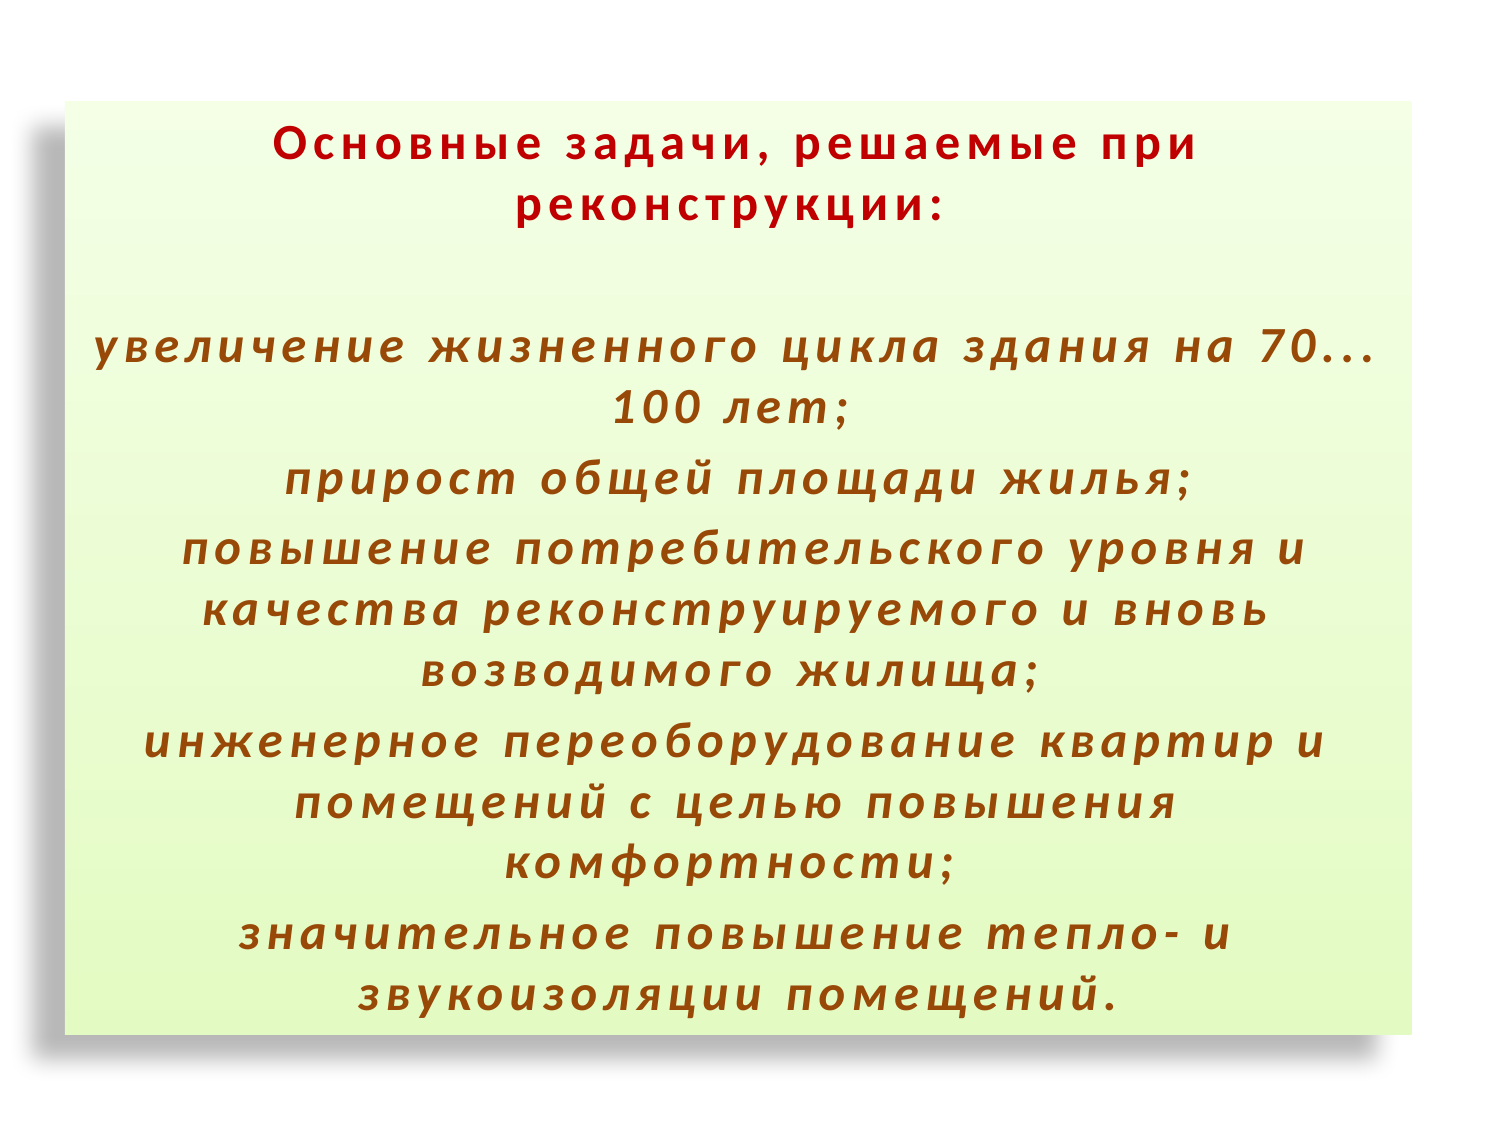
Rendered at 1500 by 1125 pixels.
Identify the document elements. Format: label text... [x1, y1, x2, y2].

subtitle Основные задачи, решаемые при реконструкции: увеличение жизненного цикла здания на 70... 100 лет; прирост общей площади жилья; повышение потребительского уровня и качества реконструируемого и вновь возводимого жилища; инженерное переоборудование квартир и помещений с целью повышения комфортности; значительное повышение тепло- и звукоизоляции помещений. [64, 101, 1412, 1036]
